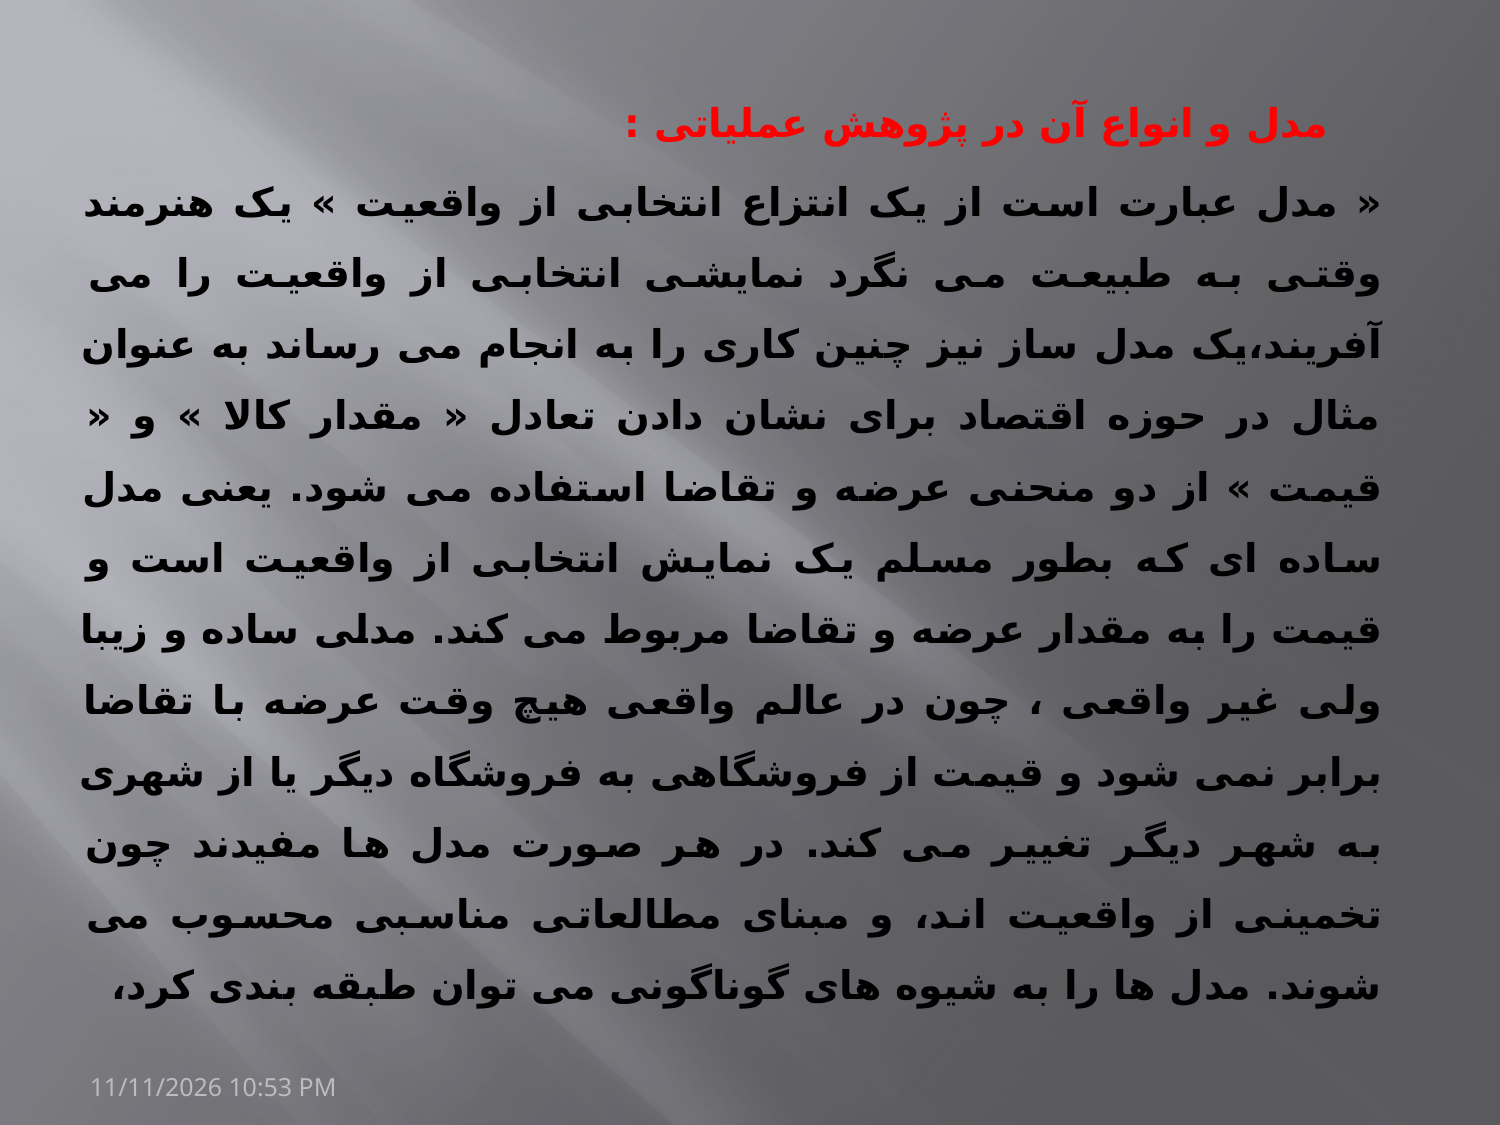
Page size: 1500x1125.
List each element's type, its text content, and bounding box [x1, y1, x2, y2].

slide_number 20/مارس/1 [75, 1052, 425, 1113]
list مدل­ و انواع آن در پژوهش عملیاتی : « مدل عبارت است از یک انتزاع انتخابی از واقعیت » یک هنرمند وقتی به طبیعت می نگرد نمایشی انتخابی از واقعیت را می آفریند،یک مدل ساز نیز چنین کاری را به انجام می رساند به عنوان مثال در حوزه اقتصاد برای نشان دادن تعادل « مقدار کالا » و « قیمت » از دو منحنی عرضه و تقاضا استفاده می شود. یعنی مدل ساده ای که بطور مسلم یک نمایش انتخابی از واقعیت است و قیمت را به مقدار عرضه و تقاضا مربوط می کند. مدلی ساده و زیبا ولی غیر واقعی ، چون در عالم واقعی هیچ وقت عرضه با تقاضا برابر نمی شود و قیمت از فروشگاهی به فروشگاه دیگر یا از شهری به شهر دیگر تغییر می کند. در هر صورت مدل ها مفیدند چون تخمینی از واقعیت اند، و مبنای مطالعاتی مناسبی محسوب می شوند. مدل ها را به شیوه های گوناگونی می توان طبقه بندی کرد، [64, 66, 1415, 1094]
